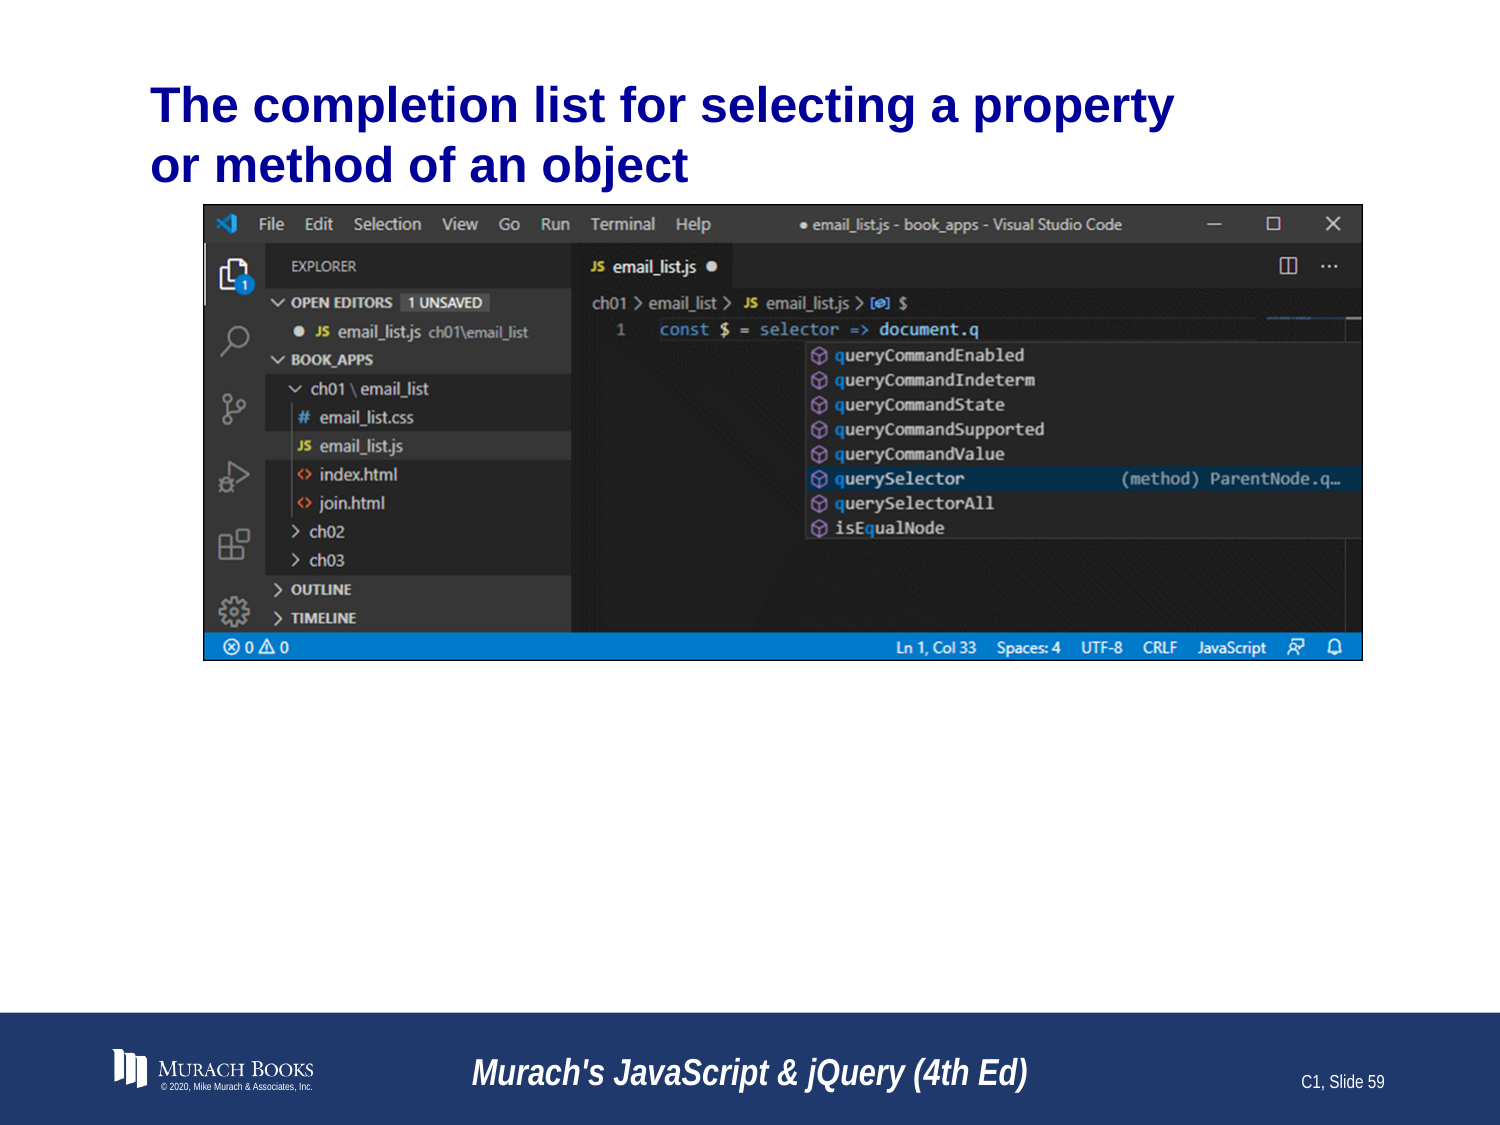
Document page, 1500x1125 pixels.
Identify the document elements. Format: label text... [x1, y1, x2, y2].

title The completion list for selecting a property or method of an object [150, 72, 1350, 194]
footer © 2020, Mike Murach & Associates, Inc. [12, 1025, 463, 1100]
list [203, 204, 1363, 661]
slide_number Murach's JavaScript & jQuery (4th Ed) [463, 1025, 1050, 1100]
slide_number C1, Slide 59 [1087, 1025, 1400, 1100]
